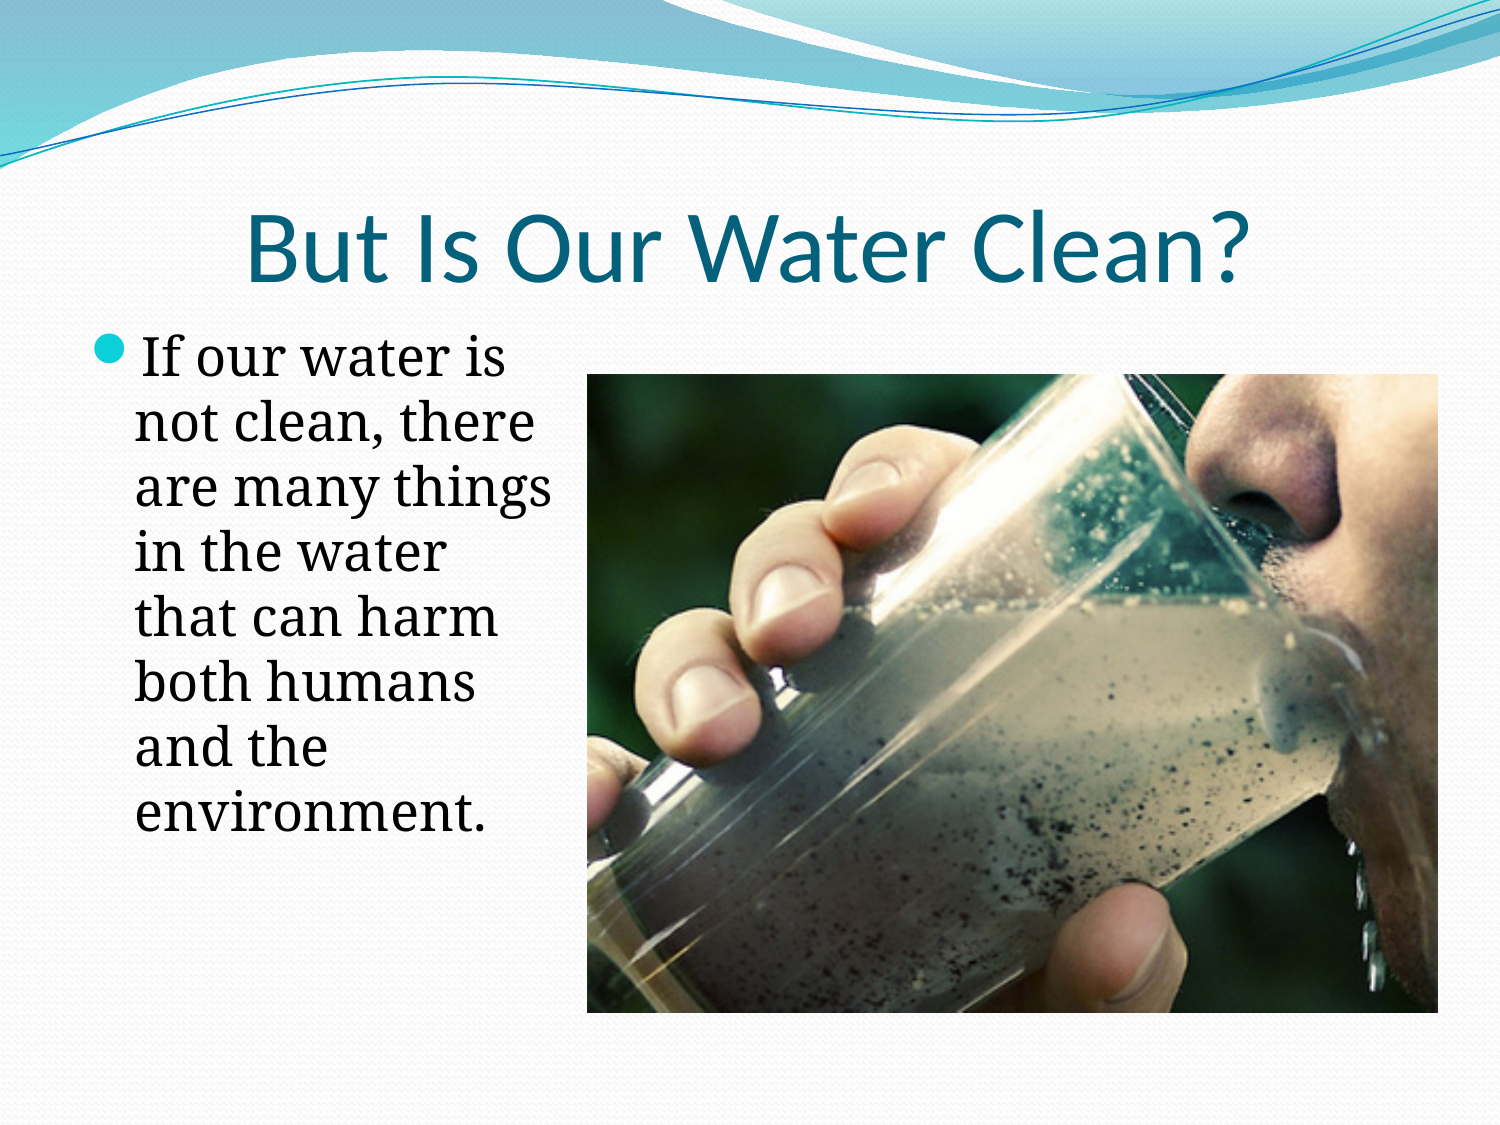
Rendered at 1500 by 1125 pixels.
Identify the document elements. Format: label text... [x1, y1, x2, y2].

title But Is Our Water Clean? [74, 115, 1426, 304]
list If our water is not clean, there are many things in the water that can harm both humans and the environment. [74, 314, 576, 1043]
picture [587, 374, 1438, 1013]
